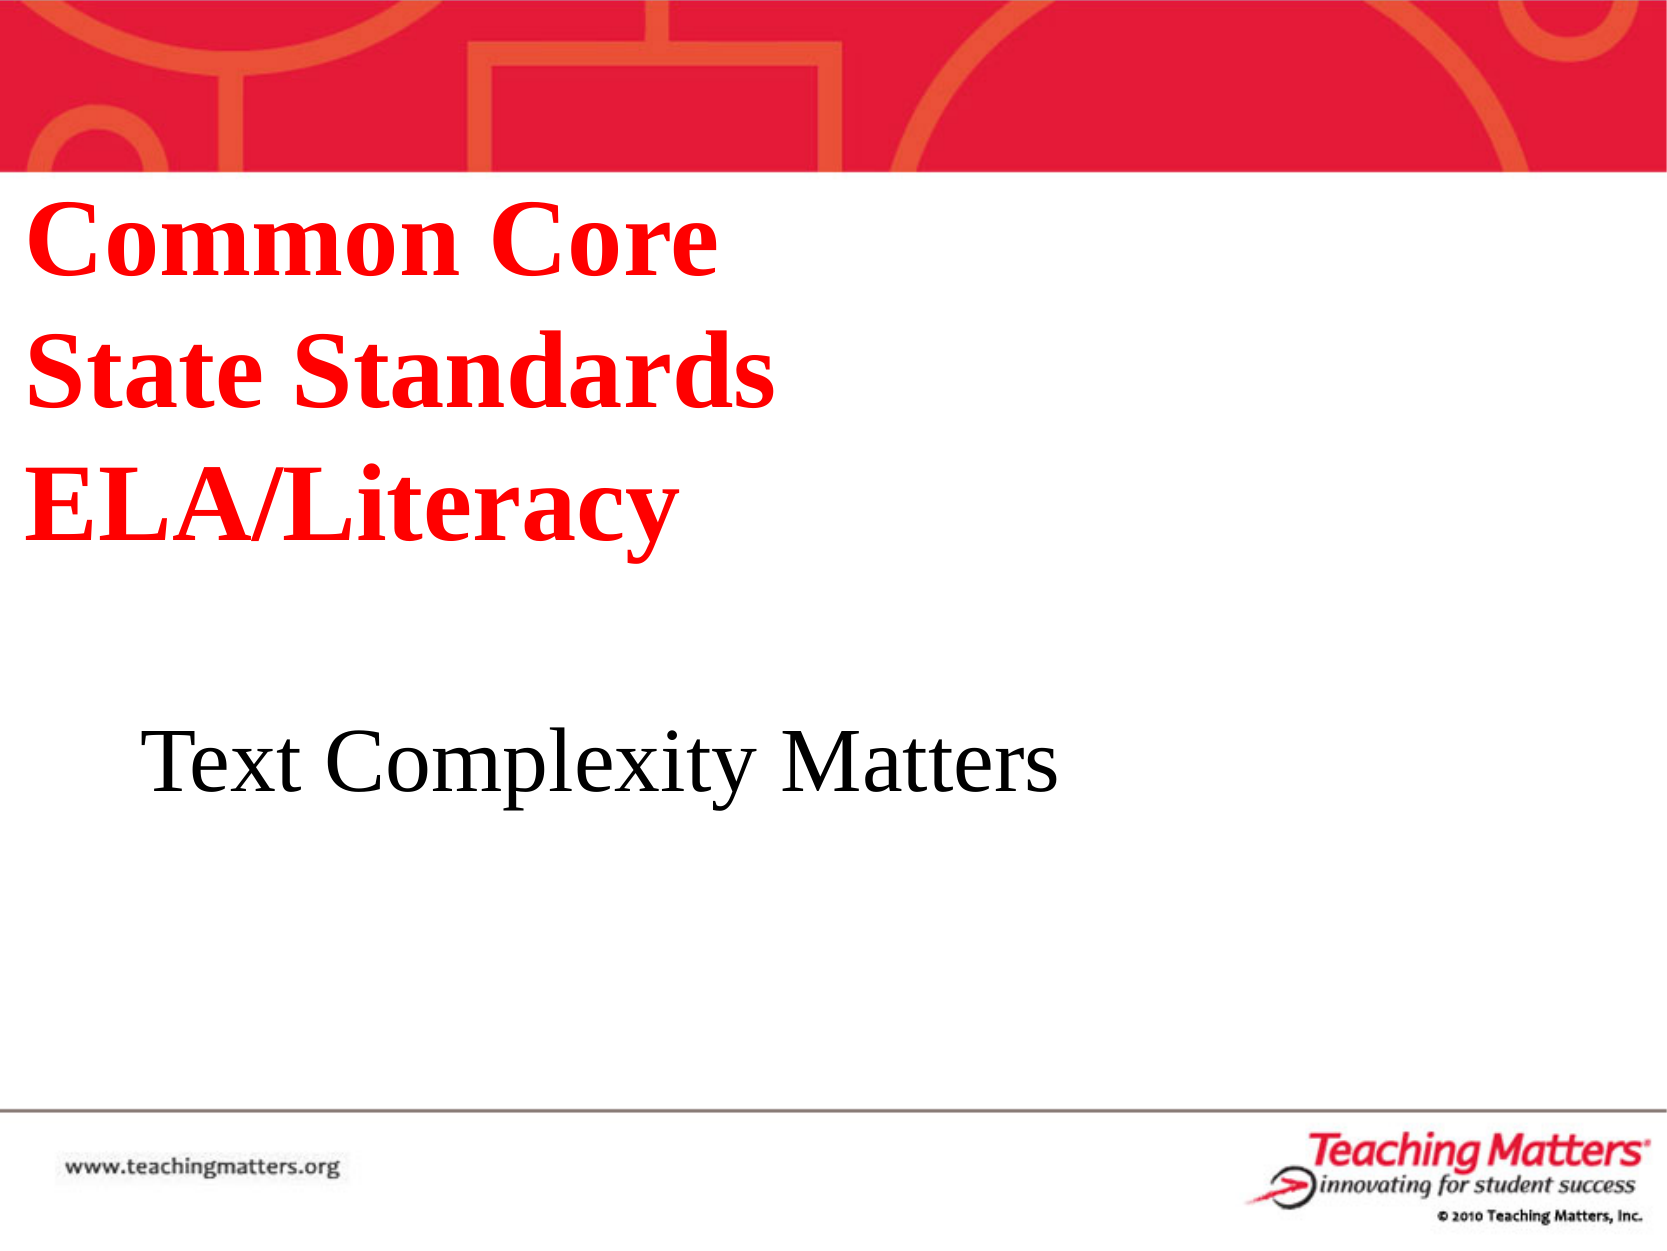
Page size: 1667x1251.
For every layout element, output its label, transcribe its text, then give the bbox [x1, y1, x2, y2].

picture [0, 0, 1667, 1250]
list Text Complexity Matters [124, 541, 1556, 818]
text_box Common Core State Standards ELA/Literacy [8, 229, 1300, 563]
